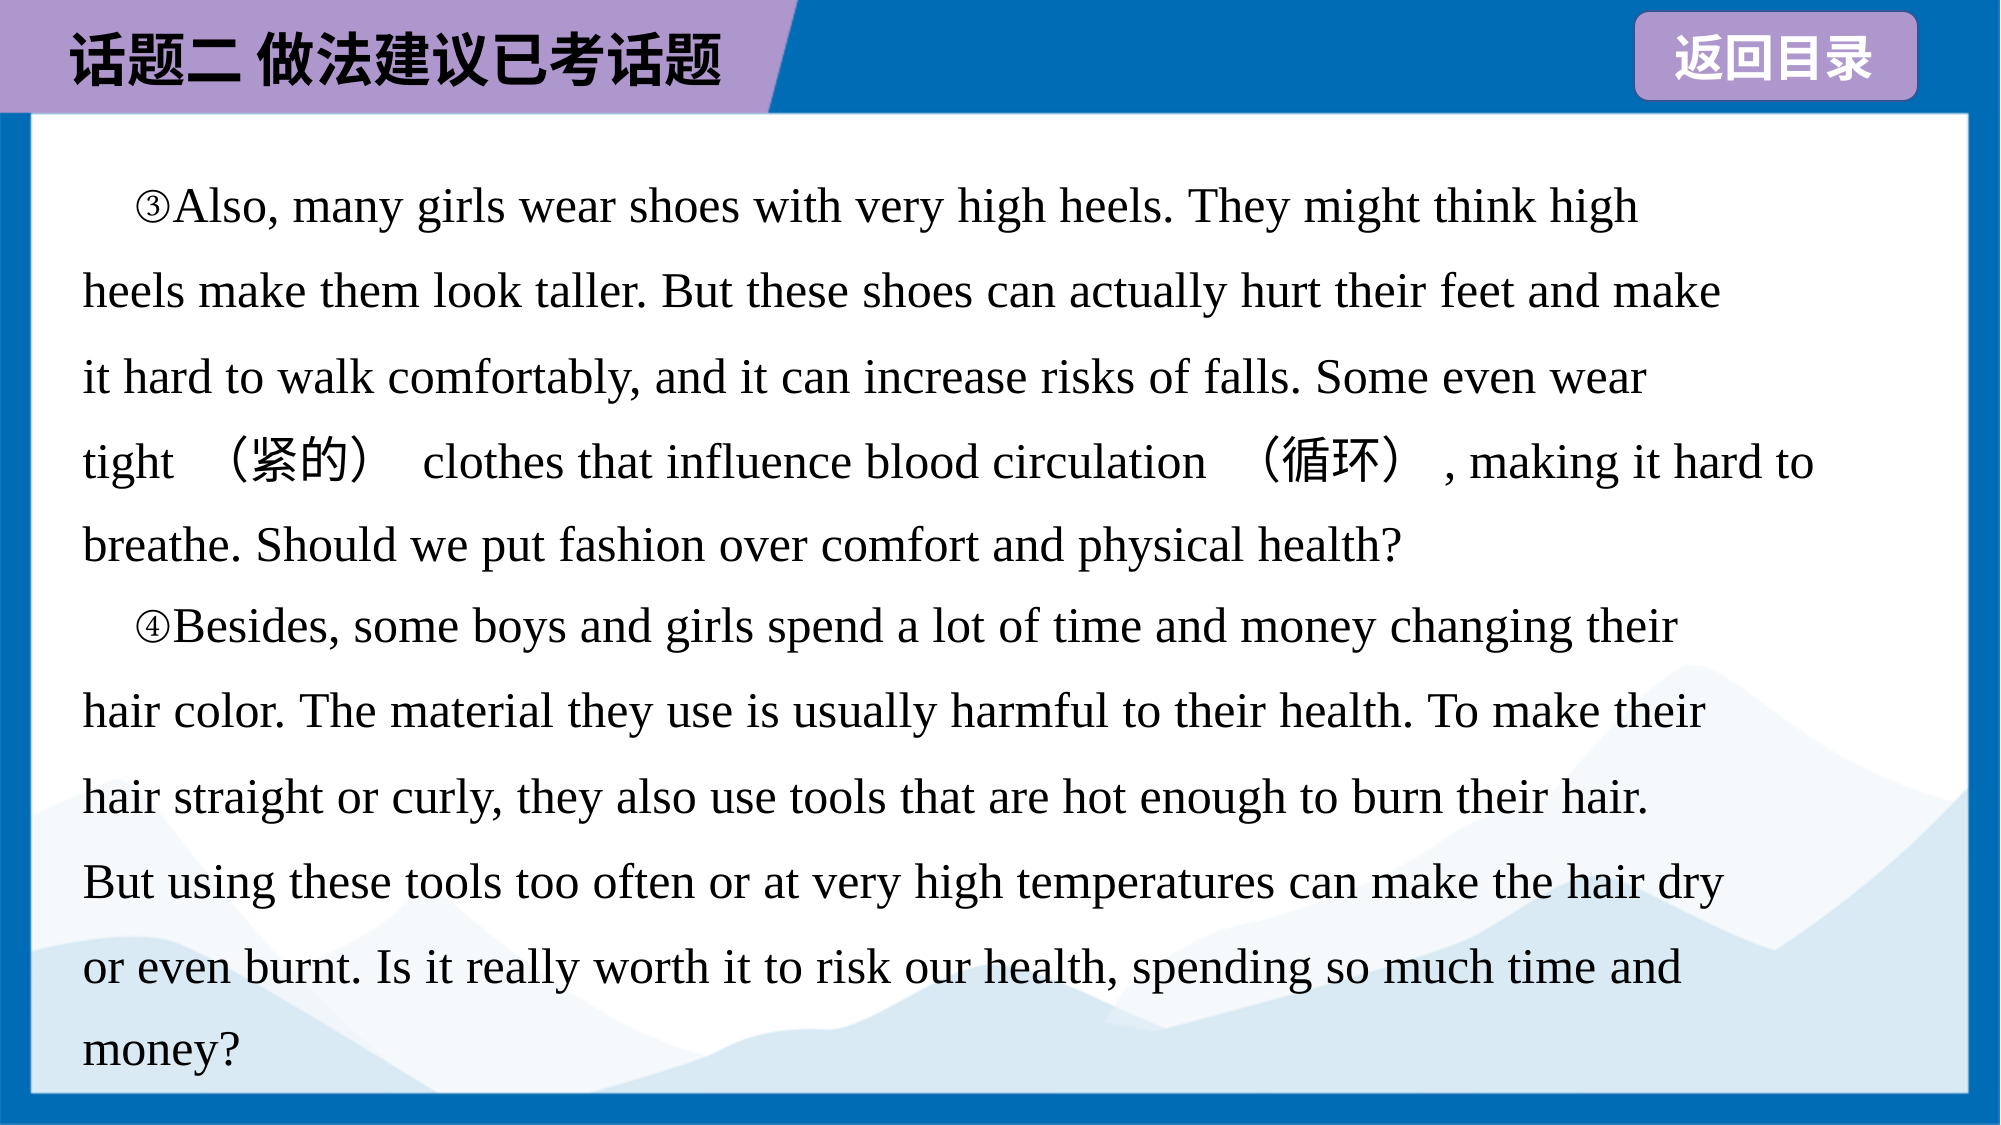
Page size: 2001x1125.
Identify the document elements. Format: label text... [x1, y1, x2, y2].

text_box ④Besides, some boys and girls spend a lot of time and money changing their hair color. The material they use is usually harmful to their health. To make their hair straight or curly, they also use tools that are hot enough to burn their hair. But using these tools too often or at very high temperatures can make the hair dry or even burnt. Is it really worth it to risk our health, spending so much time and money? [82, 567, 1917, 1068]
text_box ③Also, many girls wear shoes with very high heels. They might think high heels make them look taller. But these shoes can actually hurt their feet and make it hard to walk comfortably, and it can increase risks of falls. Some even wear tight （紧的） clothes that influence blood circulation （循环）, making it hard to breathe. Should we put fashion over comfort and physical health? [82, 146, 1917, 564]
picture [0, 0, 2000, 1125]
